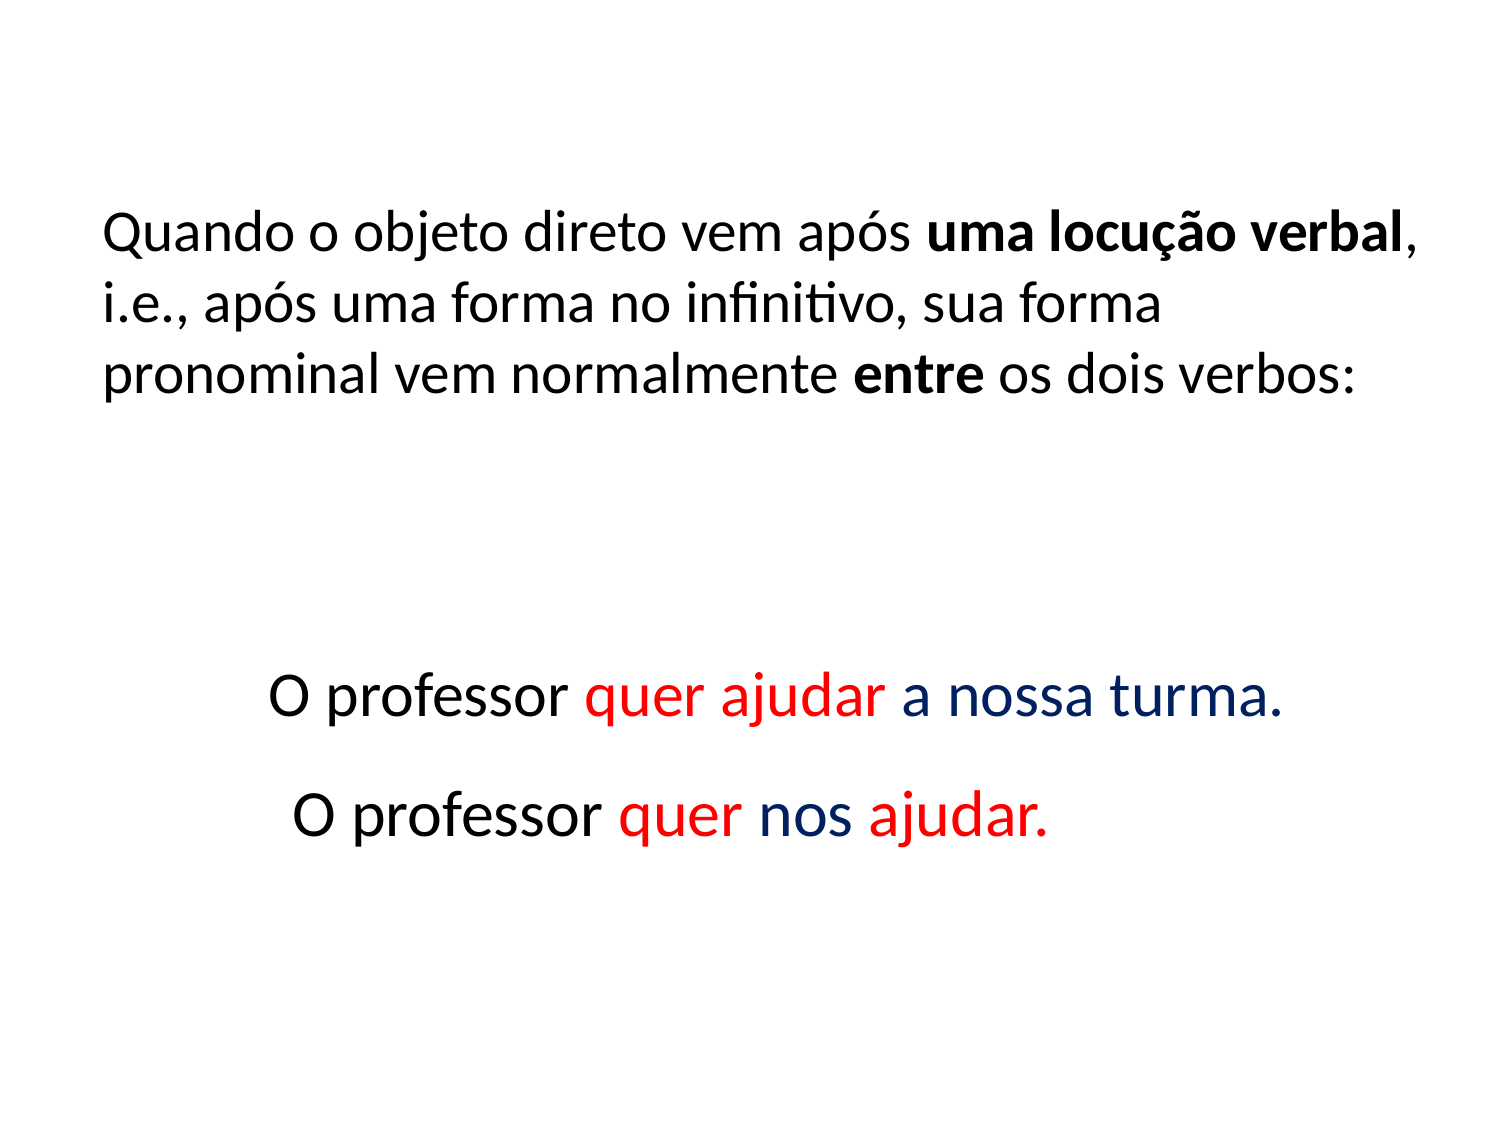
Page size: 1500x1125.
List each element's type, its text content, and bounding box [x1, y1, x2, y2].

text_box O professor quer ajudar a nossa turma. [253, 645, 1306, 746]
list Quando o objeto direto vem após uma locução verbal, i.e., após uma forma no infinitivo, sua forma pronominal vem normalmente entre os dois verbos: [87, 184, 1472, 457]
text_box O professor quer nos ajudar. [277, 763, 1088, 858]
